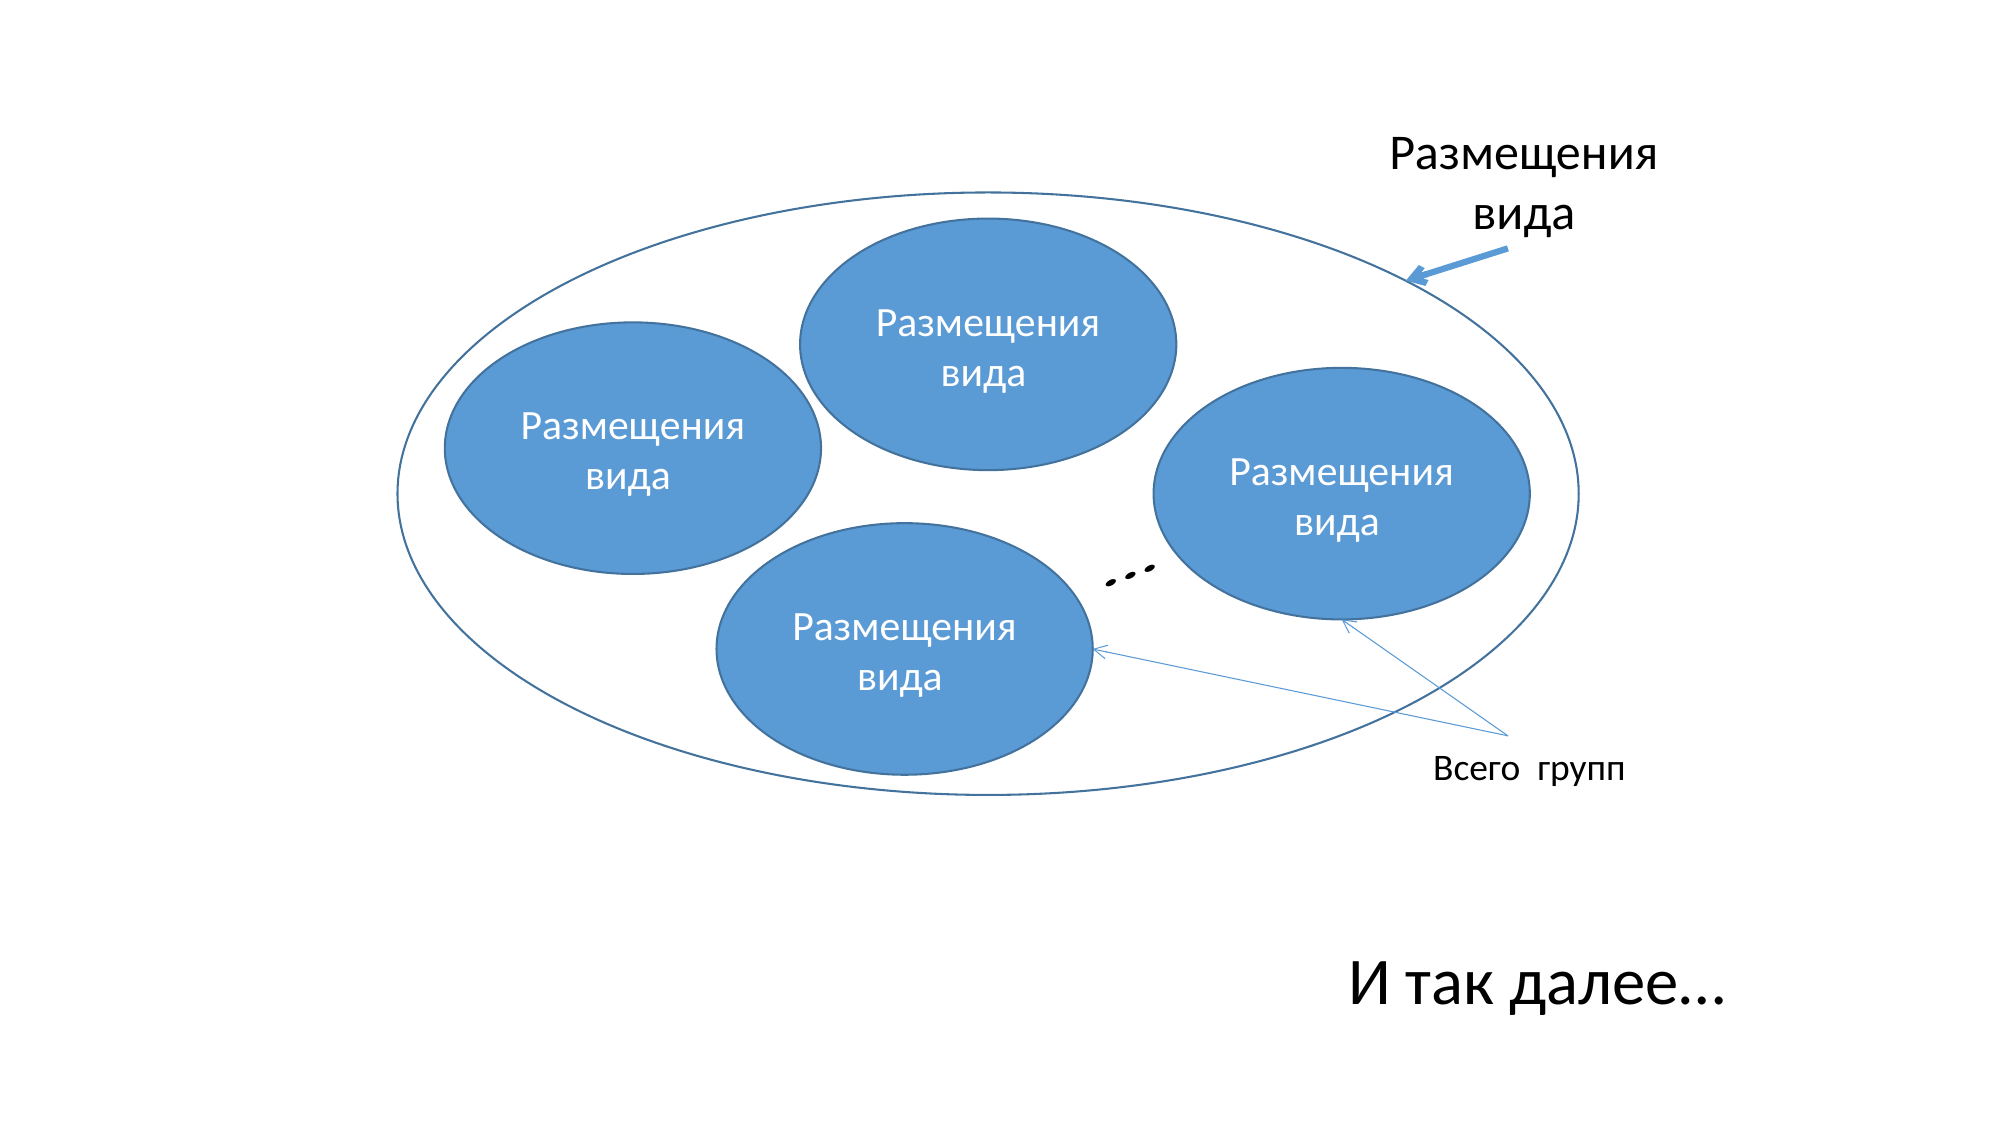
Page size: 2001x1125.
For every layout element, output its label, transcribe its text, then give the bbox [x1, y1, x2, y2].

text_box [396, 191, 1580, 796]
text_box И так далее… [1333, 930, 1741, 1026]
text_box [1405, 248, 1508, 281]
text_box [1341, 619, 1508, 736]
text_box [1092, 648, 1341, 736]
